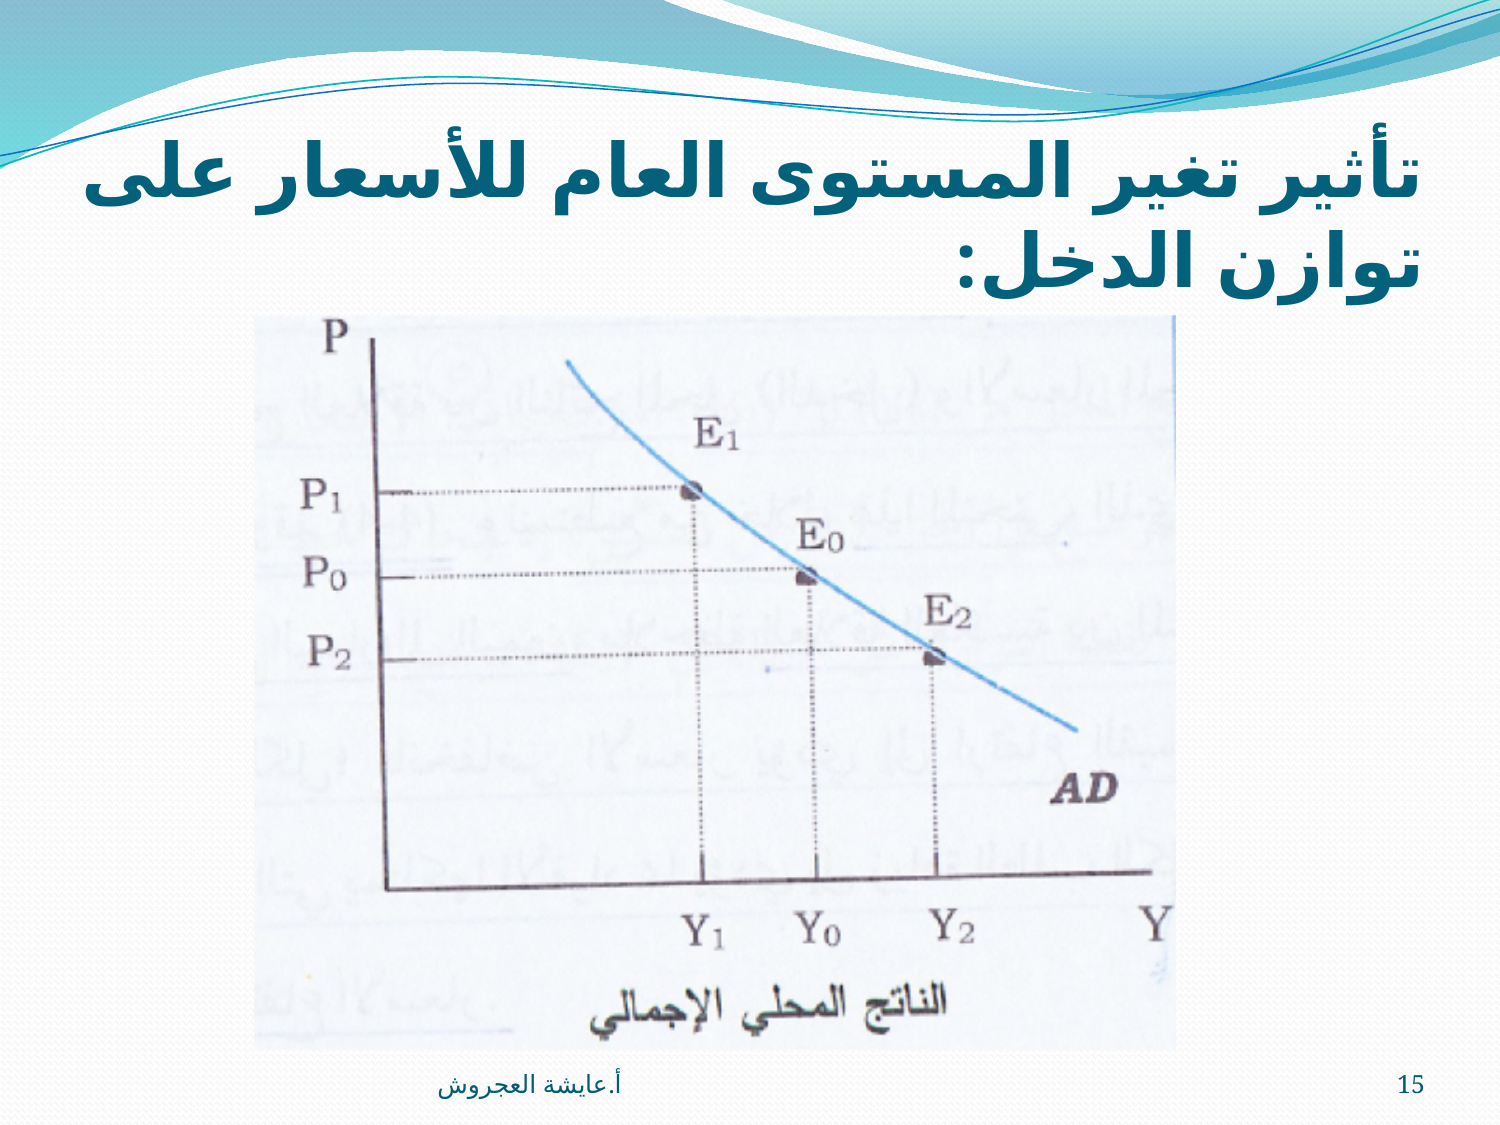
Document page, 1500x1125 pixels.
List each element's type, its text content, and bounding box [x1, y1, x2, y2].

title تأثير تغير المستوى العام للأسعار على توازن الدخل: [75, 115, 1425, 303]
slide_number 15 [1299, 1042, 1425, 1103]
footer أ.عايشة العجروش [437, 1062, 988, 1103]
picture [253, 314, 1176, 1050]
